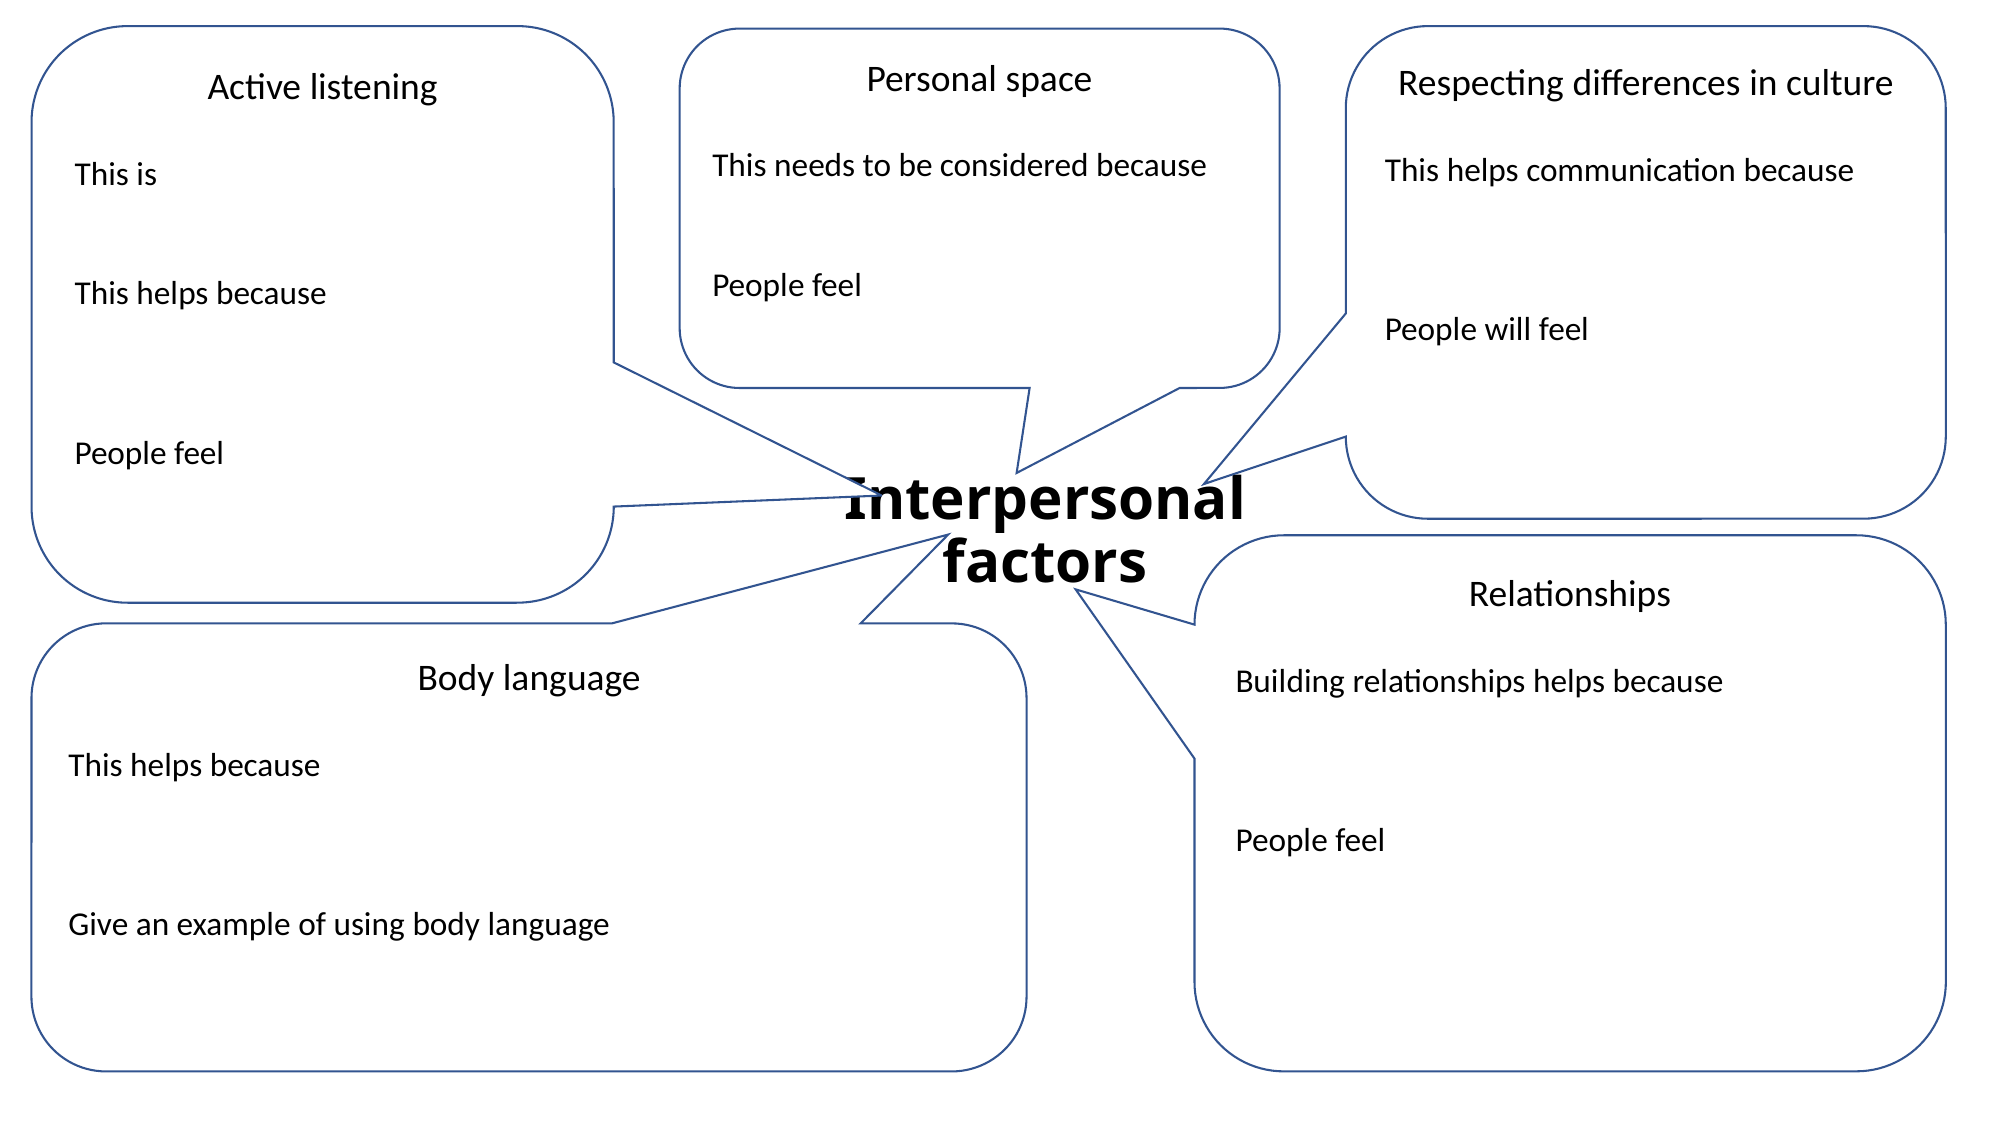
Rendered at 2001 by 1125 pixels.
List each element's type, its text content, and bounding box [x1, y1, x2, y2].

text_box Active listening This is This helps because People feel [30, 25, 883, 604]
text_box Relationships Building relationships helps because People feel [1073, 534, 1947, 1073]
text_box Interpersonal factors [810, 462, 1280, 616]
text_box Body language This helps because Give an example of using body language [30, 532, 1028, 1073]
text_box Personal space This needs to be considered because People feel [678, 27, 1281, 475]
text_box Respecting differences in culture This helps communication because People will feel [1200, 25, 1947, 520]
